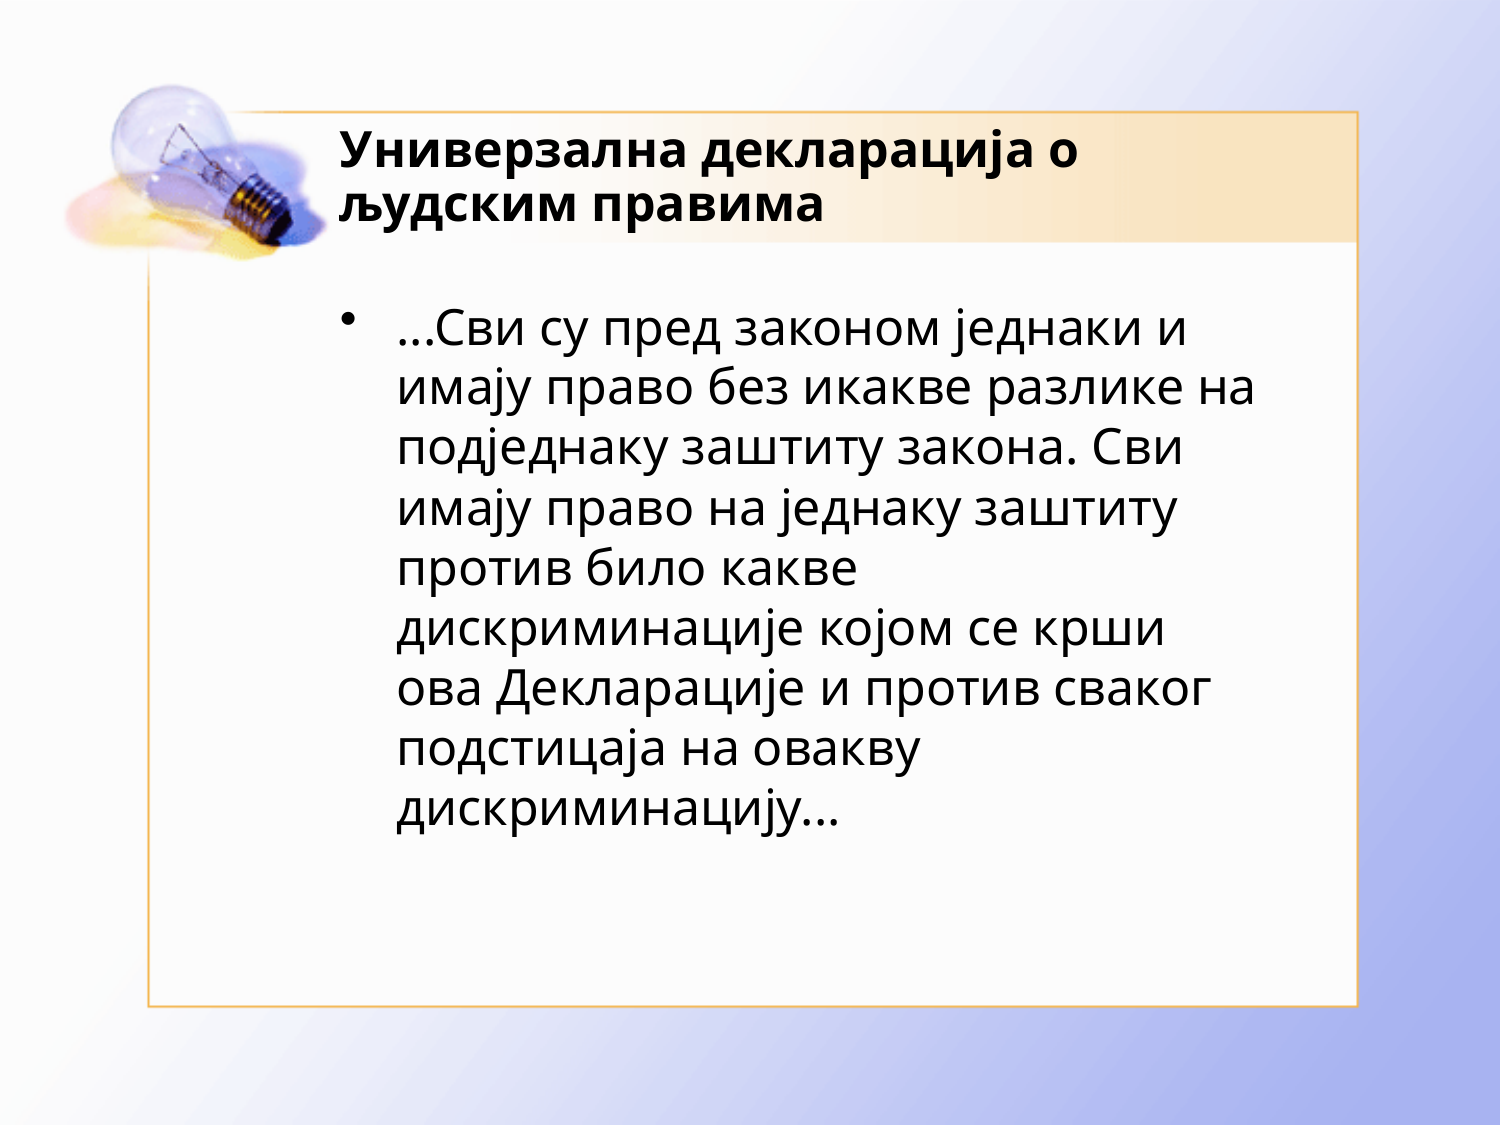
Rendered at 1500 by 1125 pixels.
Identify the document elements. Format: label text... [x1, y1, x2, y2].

picture [0, 0, 1500, 1125]
list ...Сви су пред законом једнаки и имају право без икакве разлике на подједнаку заштиту закона. Сви имају право на једнаку заштиту против било какве дискриминације којом се крши ова Декларације и против сваког подстицаја на овакву дискриминацију... [324, 287, 1276, 926]
title Универзална декларација о људским правима [324, 134, 1276, 223]
